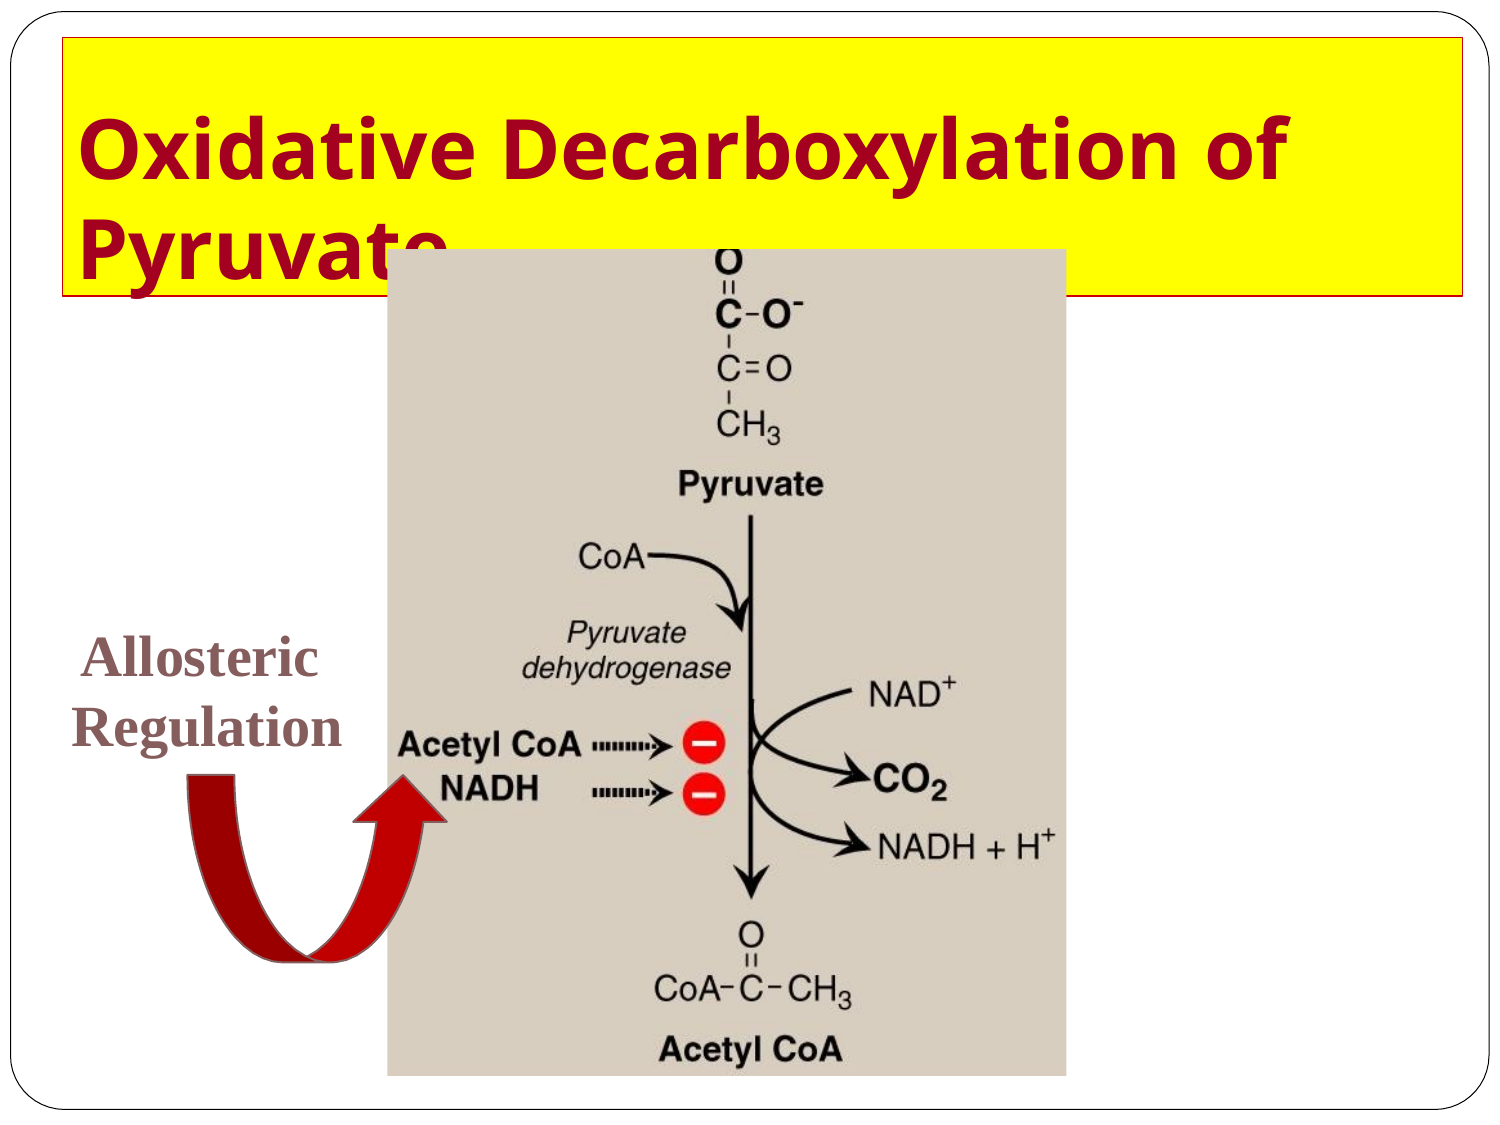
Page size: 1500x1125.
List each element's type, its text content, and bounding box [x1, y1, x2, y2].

text_box [387, 249, 1067, 1076]
text_box [187, 774, 447, 963]
title Oxidative Decarboxylation of Pyruvate [62, 37, 1463, 297]
text_box Allosteric Regulation [69, 618, 346, 759]
